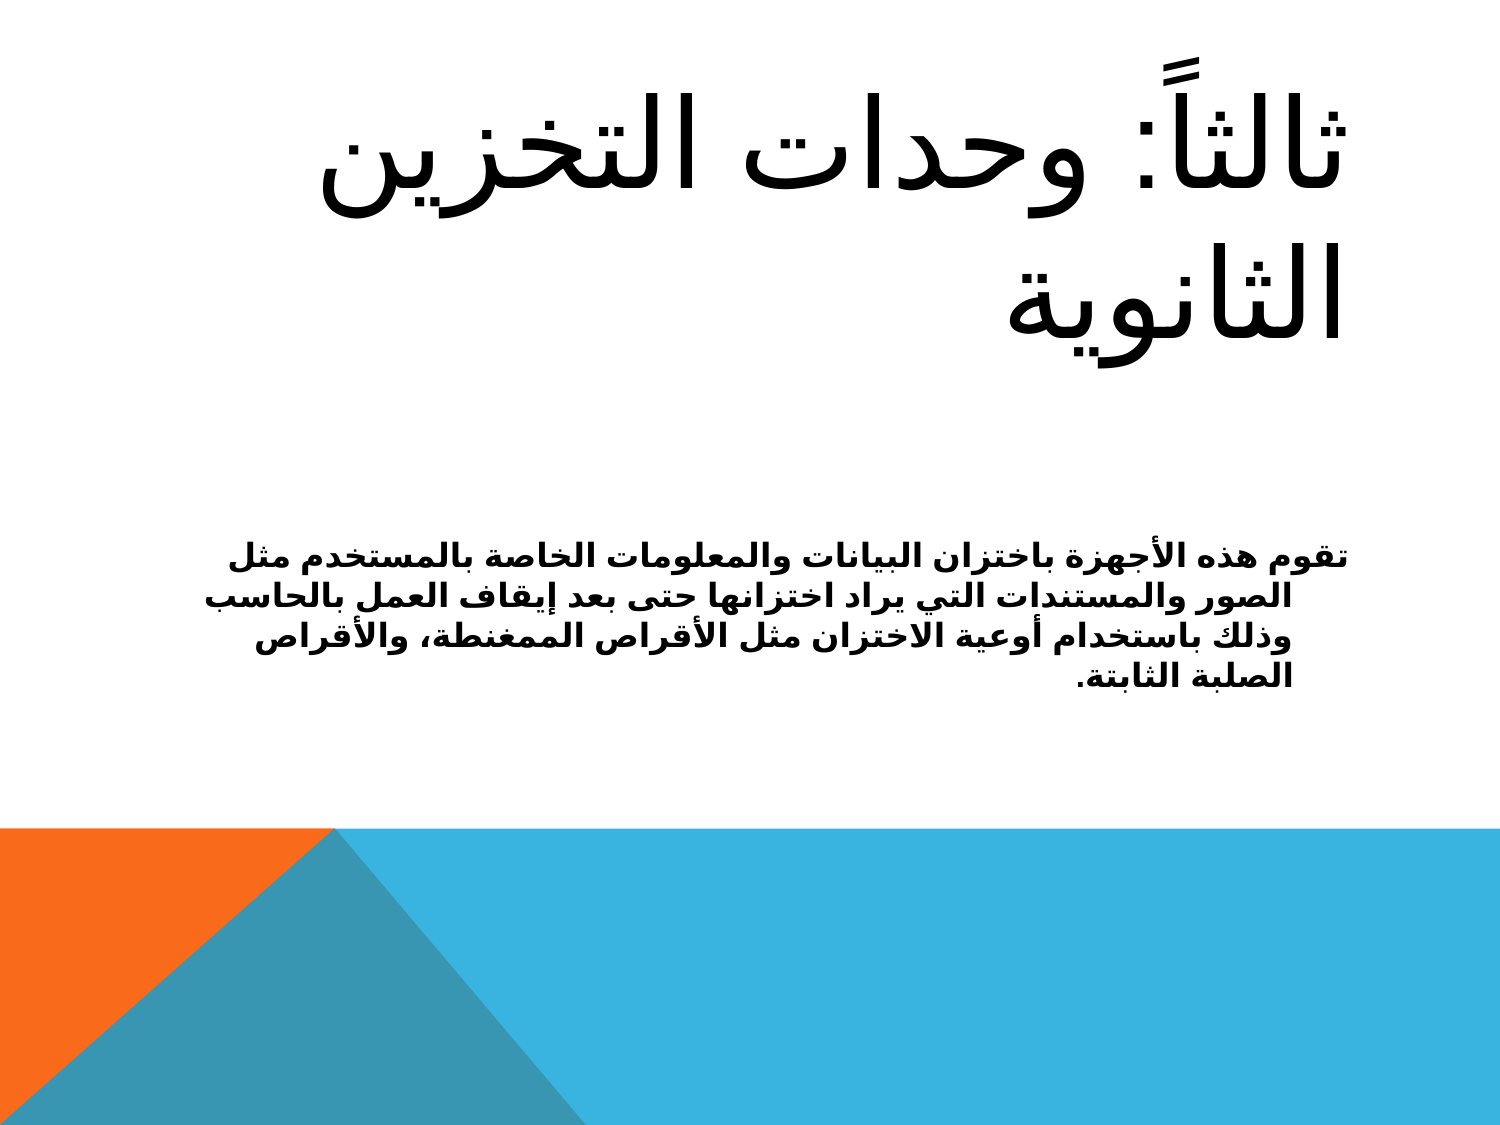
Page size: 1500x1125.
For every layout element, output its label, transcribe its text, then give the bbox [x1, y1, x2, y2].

list تقوم هذه الأجهزة باختزان البيانات والمعلومات الخاصة بالمستخدم مثل الصور والمستندات التي يراد اختزانها حتى بعد إيقاف العمل بالحاسب وذلك باستخدام أوعية الاختزان مثل الأقراص الممغنطة، والأقراص الصلبة الثابتة. [135, 527, 1366, 969]
title ثالثاً: وحدات التخزين الثانوية [135, 101, 1366, 325]
